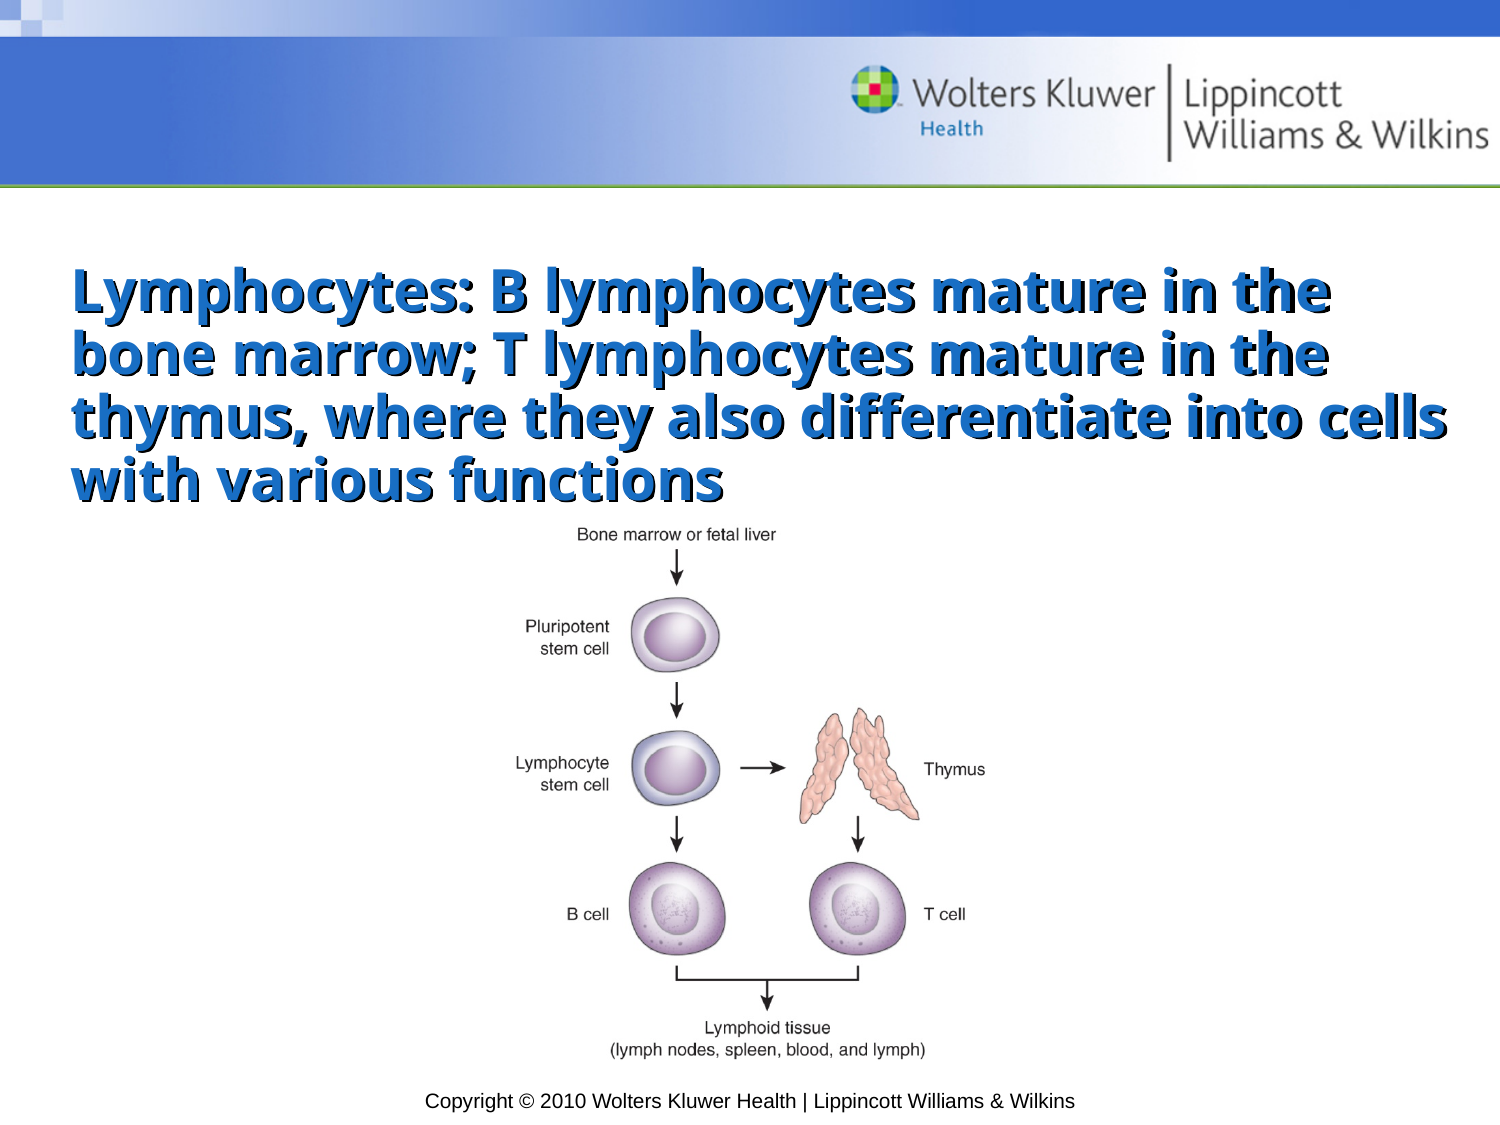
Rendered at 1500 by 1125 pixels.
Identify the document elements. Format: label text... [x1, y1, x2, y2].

picture [0, 0, 1500, 188]
picture [513, 524, 987, 1063]
title Lymphocytes: B lymphocytes mature in the bone marrow; T lymphocytes mature in the thymus, where they also differentiate into cells with various functions [70, 197, 1470, 513]
